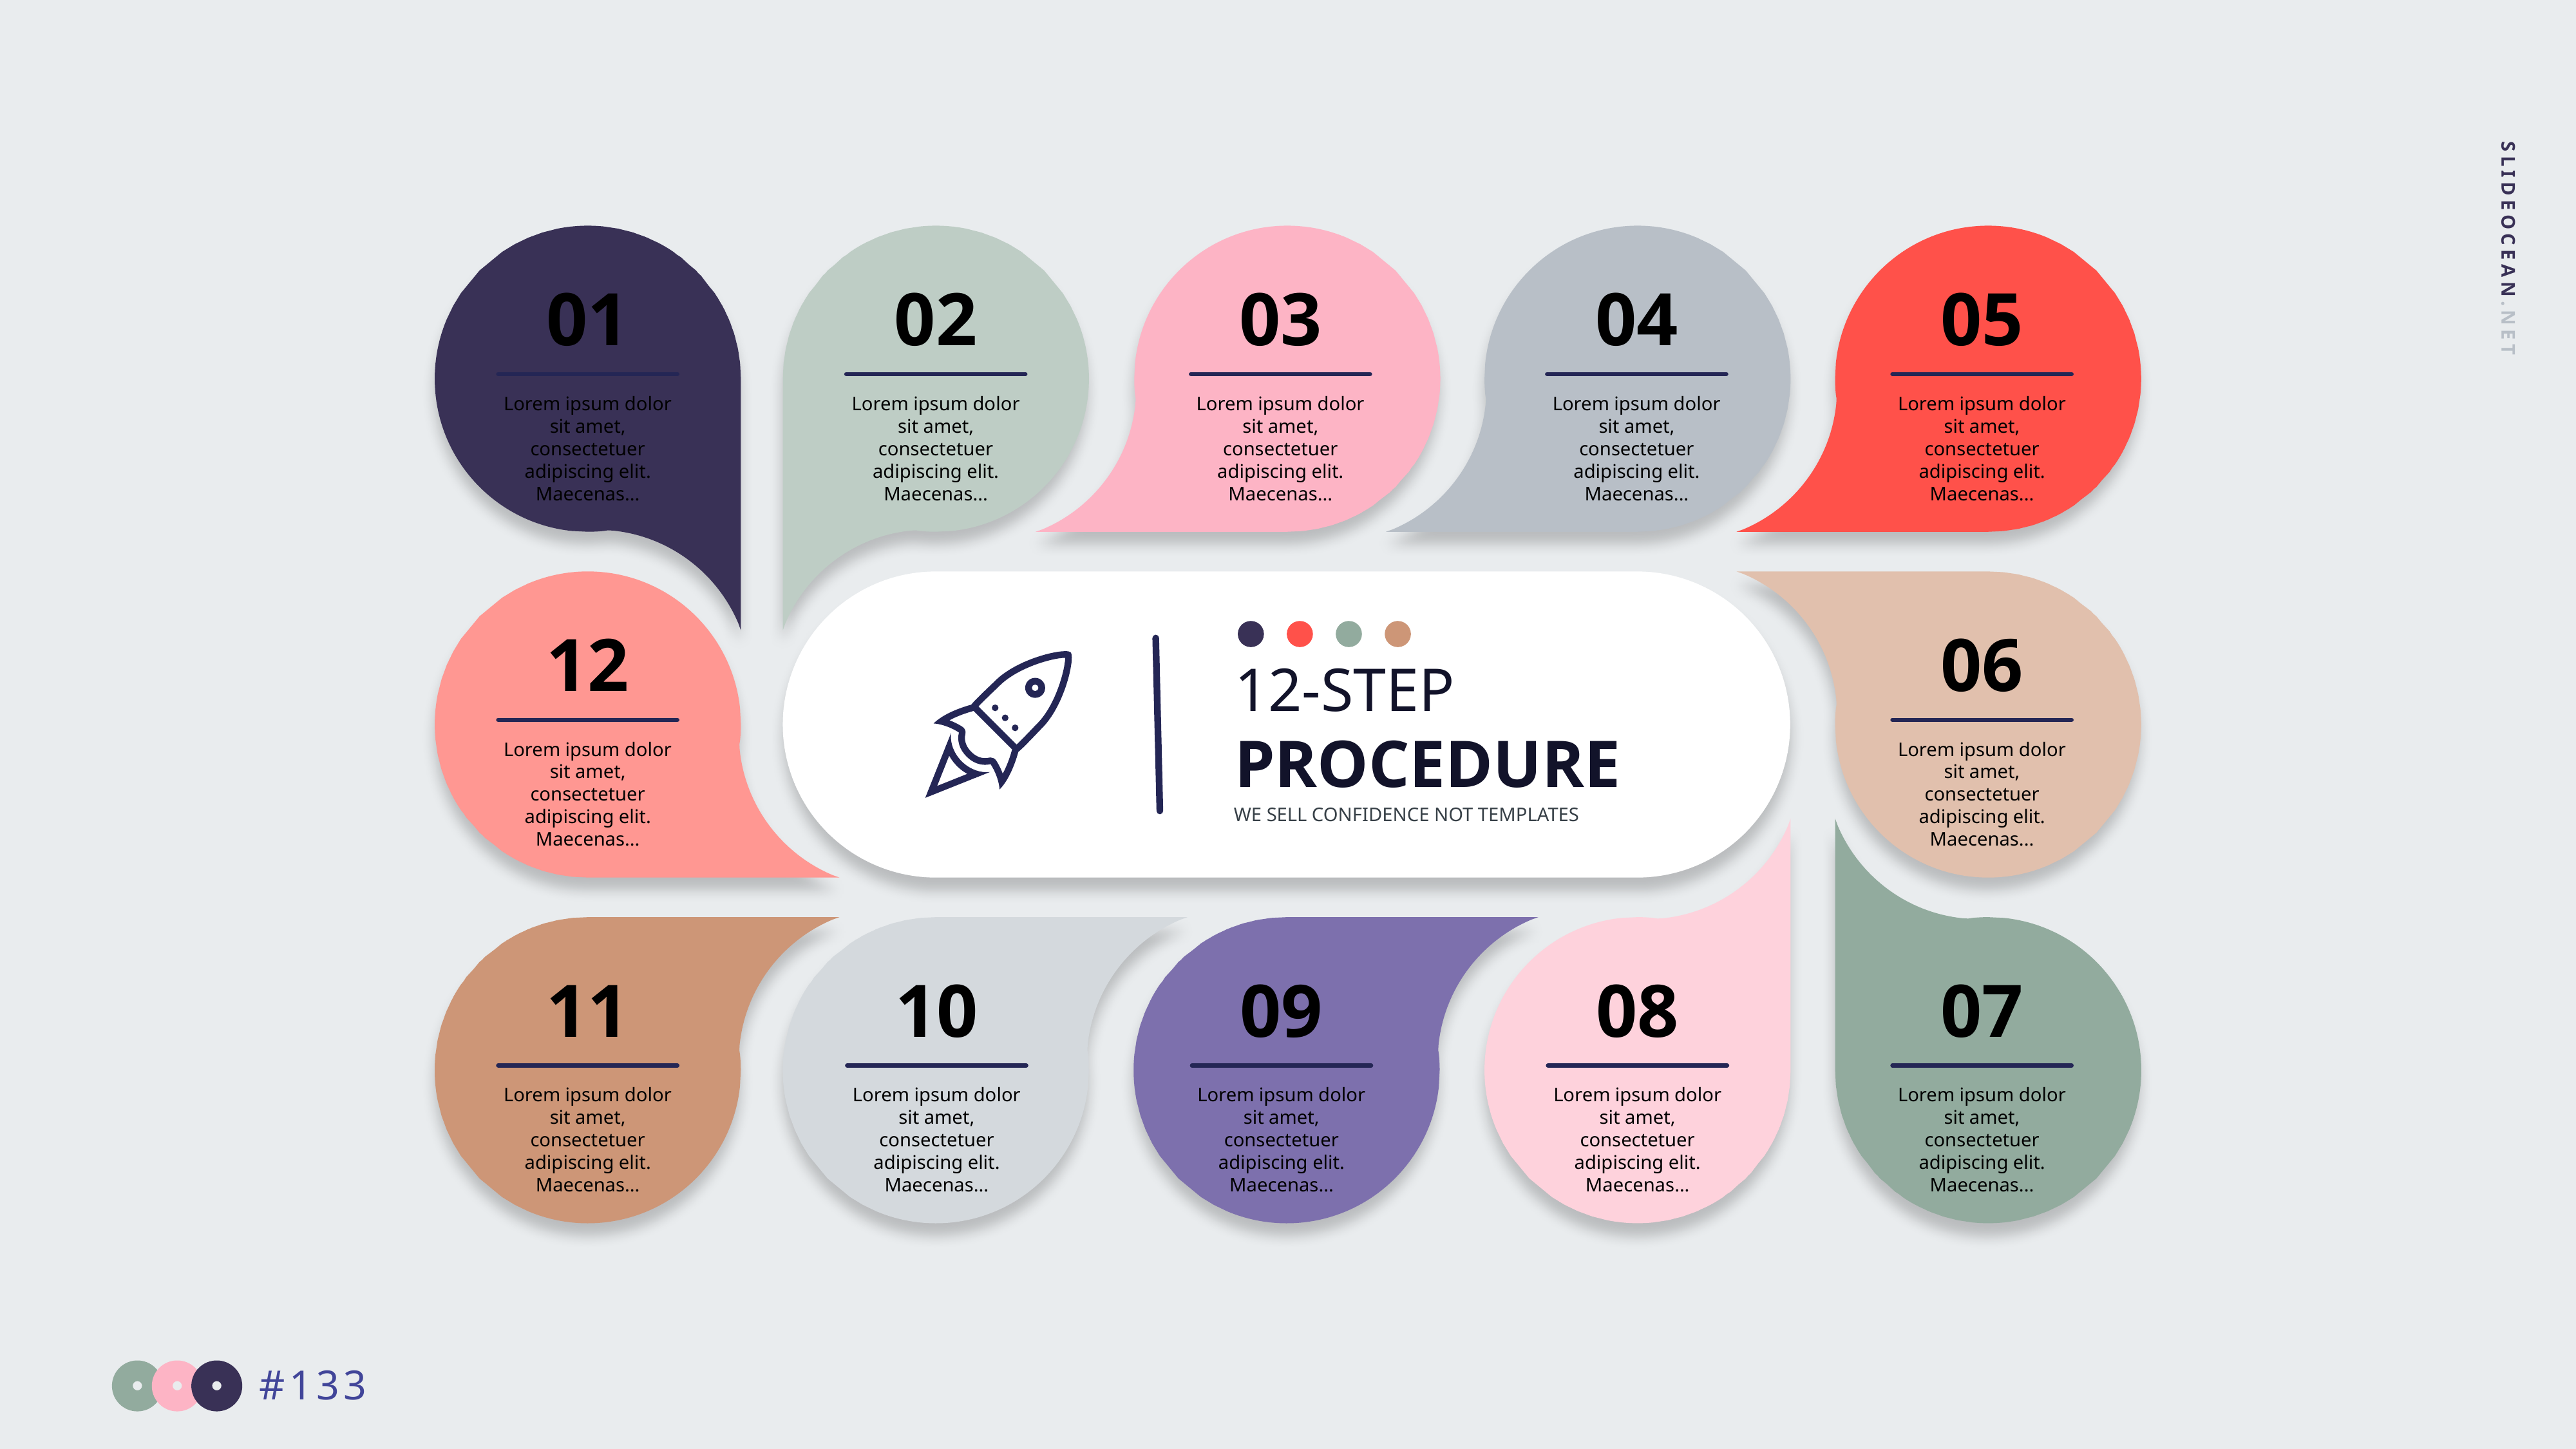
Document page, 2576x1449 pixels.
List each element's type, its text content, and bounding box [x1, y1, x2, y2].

text_box [1236, 620, 1265, 649]
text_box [1133, 916, 1484, 1224]
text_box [782, 225, 1090, 631]
text_box [1383, 620, 1412, 649]
text_box WE SELL CONFIDENCE NOT TEMPLATES [1224, 798, 1589, 830]
text_box [840, 570, 1736, 879]
text_box [933, 651, 1072, 790]
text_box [1441, 225, 1791, 533]
text_box [1334, 620, 1363, 649]
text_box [434, 916, 782, 1224]
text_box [782, 916, 1133, 1224]
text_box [1736, 571, 2142, 878]
text_box [1285, 620, 1314, 649]
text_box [1090, 225, 1441, 533]
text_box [1484, 818, 1791, 1224]
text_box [1155, 638, 1160, 811]
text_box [1791, 225, 2142, 533]
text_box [434, 571, 840, 878]
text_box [1835, 878, 2142, 1224]
text_box 12-STEP PROCEDURE [1225, 647, 1631, 806]
text_box #133 [259, 1359, 435, 1408]
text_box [434, 225, 741, 571]
text_box [925, 733, 990, 798]
